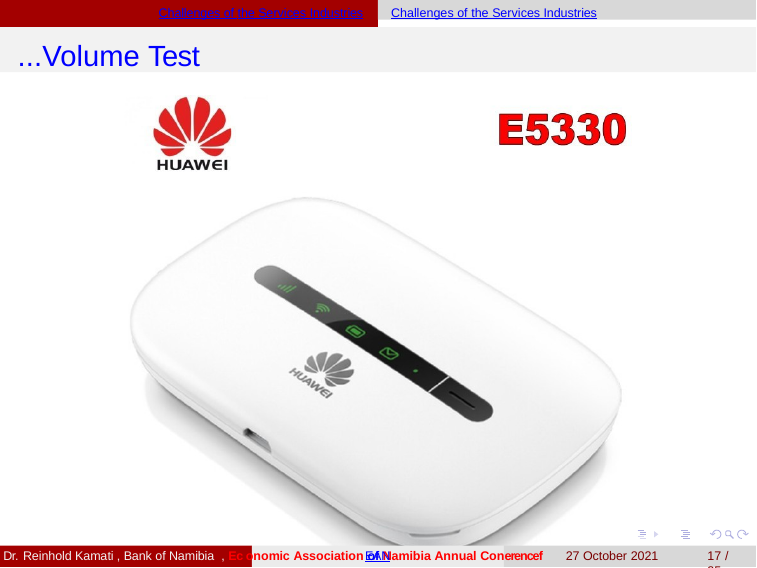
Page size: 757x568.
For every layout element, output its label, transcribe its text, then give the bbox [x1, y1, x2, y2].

text_box ...Volume Test [0, 27, 756, 73]
text_box Challenges of the Services Industries [377, 0, 756, 20]
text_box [0, 95, 757, 568]
text_box Challenges of the Services Industries [156, 2, 367, 20]
